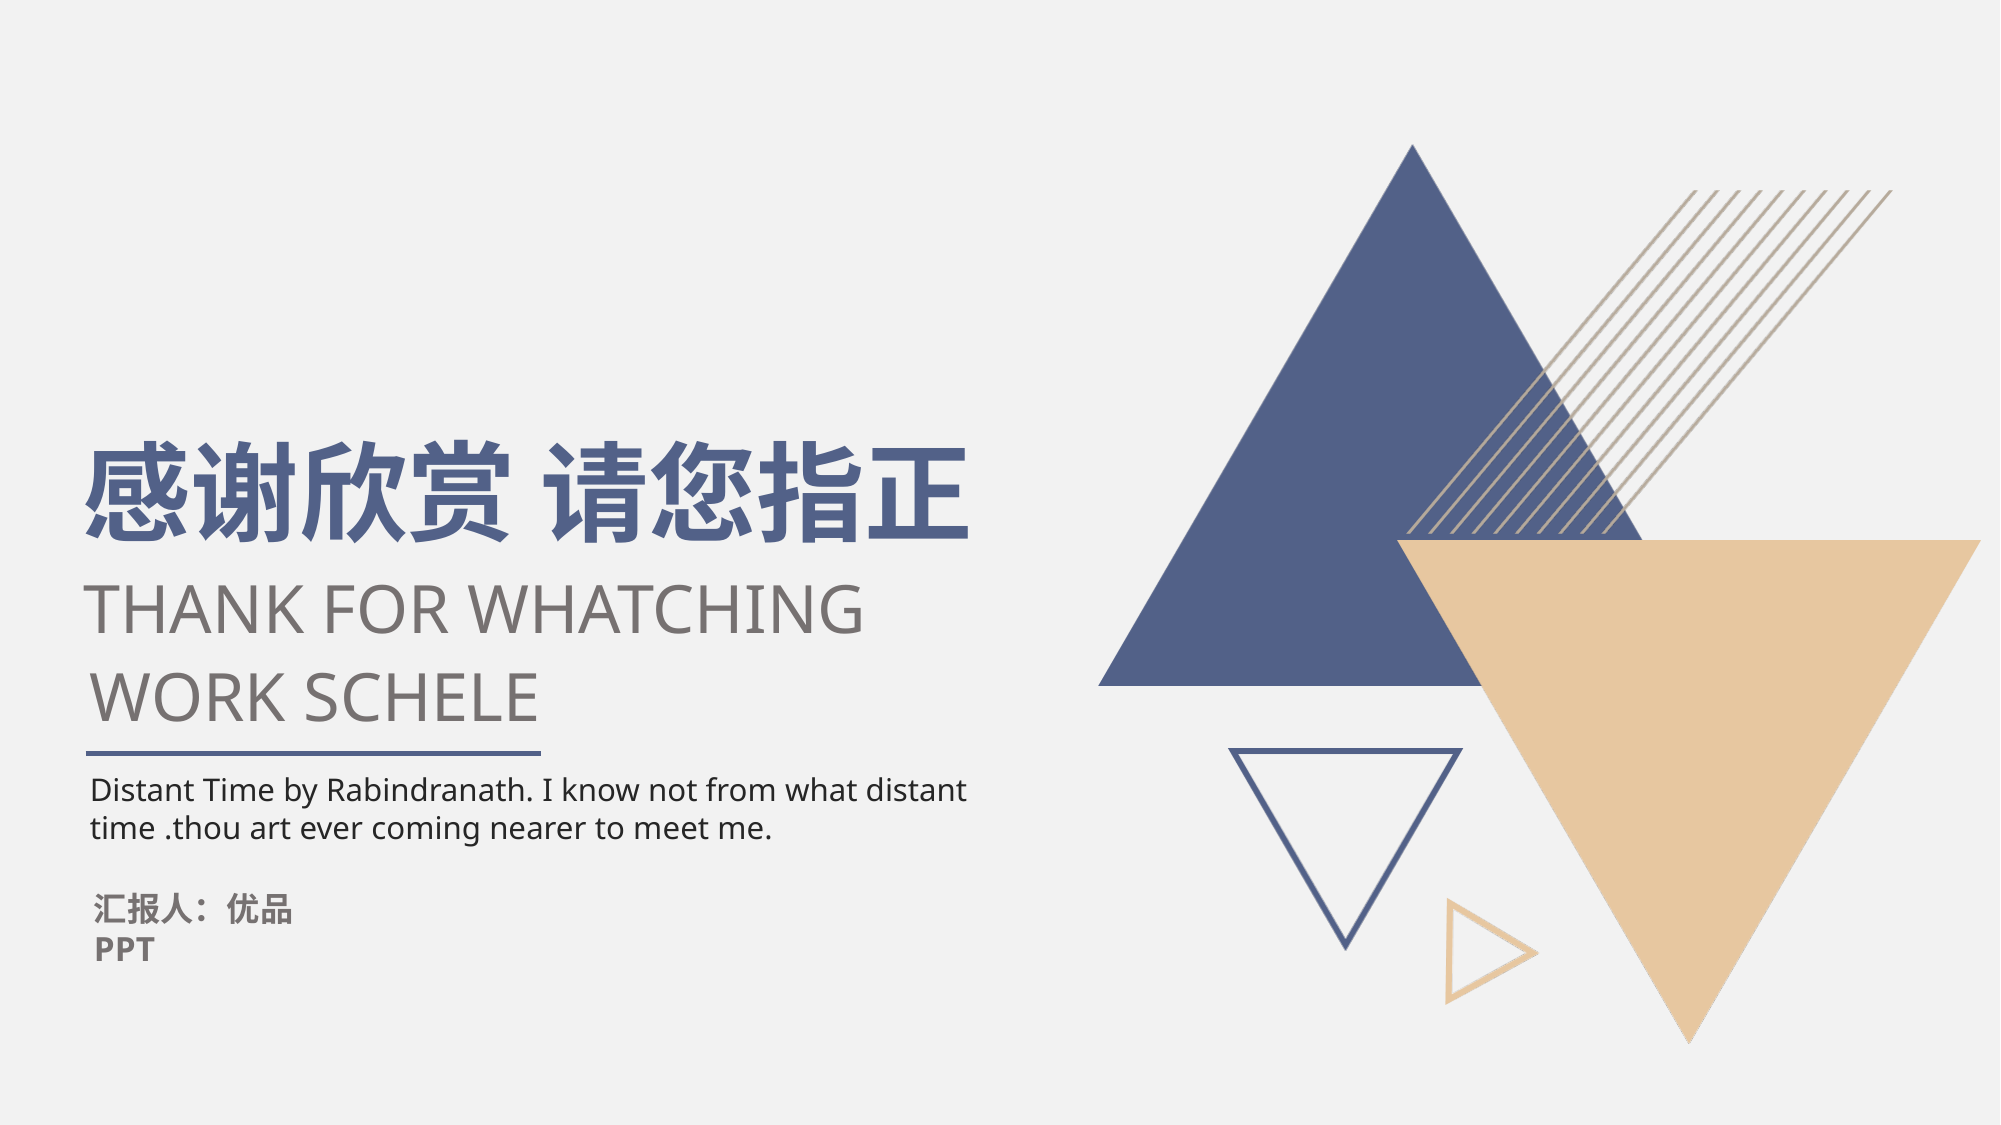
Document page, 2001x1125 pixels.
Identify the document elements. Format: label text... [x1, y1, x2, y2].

text_box WORK SCHELE [75, 647, 560, 742]
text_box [1098, 144, 1981, 1044]
text_box 感谢欣赏 请您指正 [67, 417, 1098, 563]
text_box 汇报人：优品PPT [79, 880, 376, 976]
text_box THANK FOR WHATCHING [68, 559, 931, 655]
text_box Distant Time by Rabindranath. I know not from what distant time .thou art ever coming nearer to meet me. [75, 763, 1093, 853]
